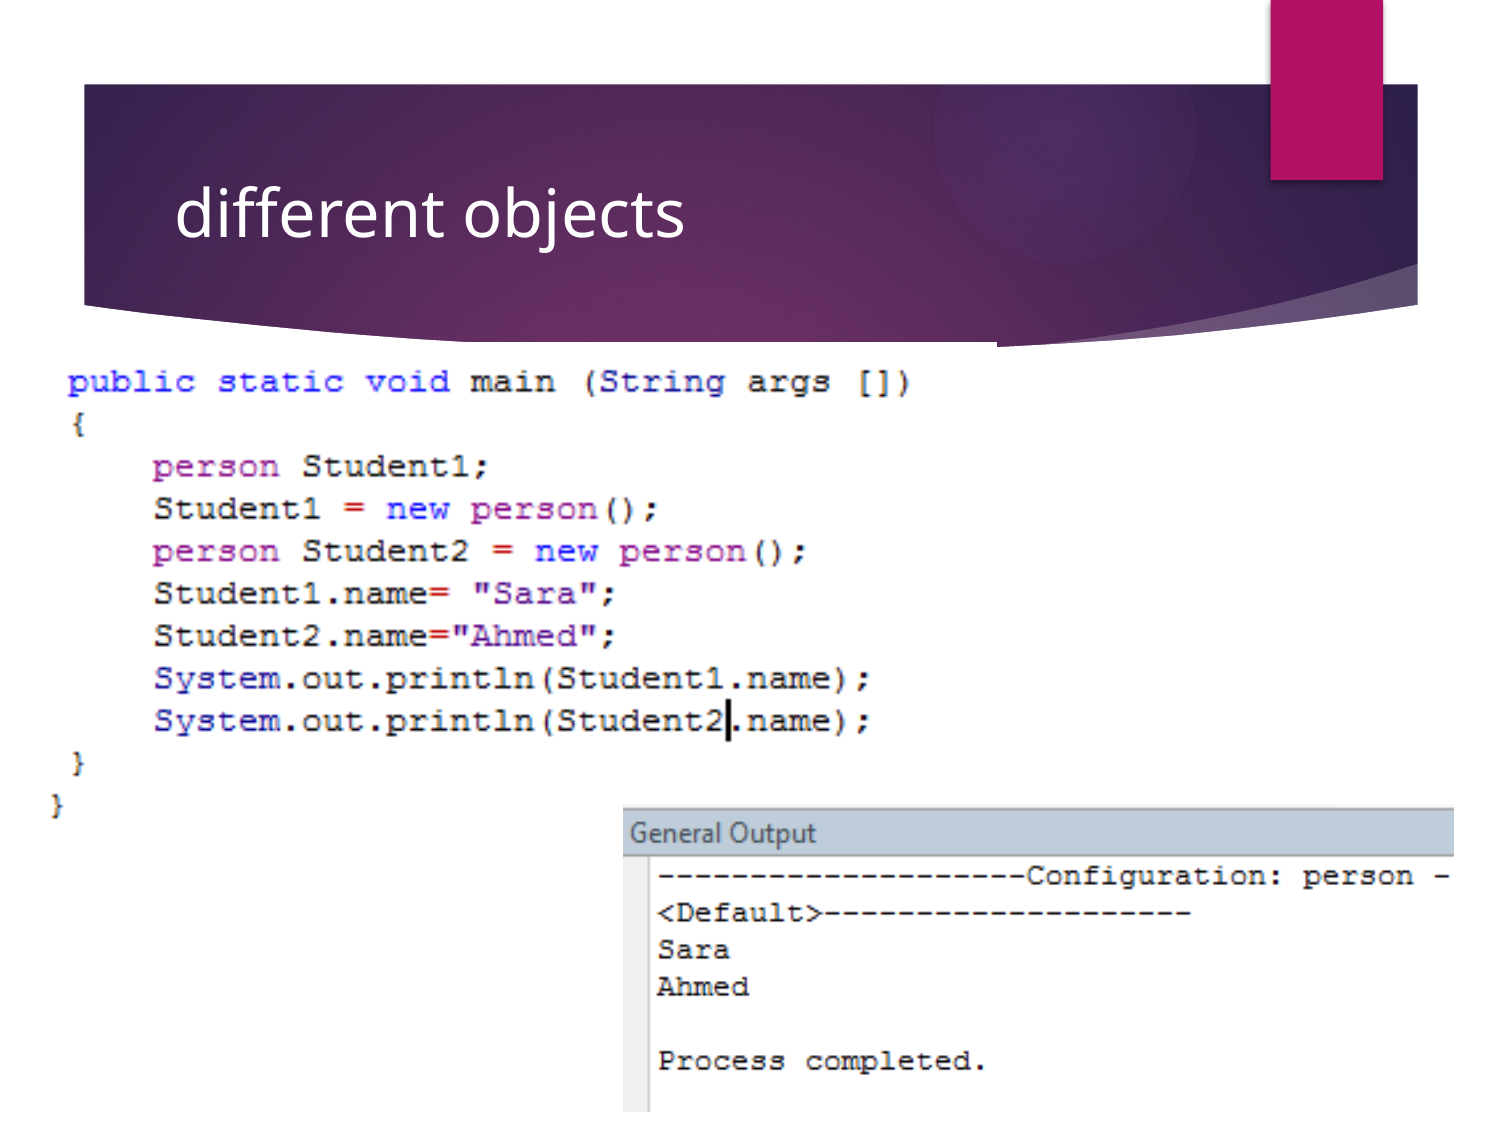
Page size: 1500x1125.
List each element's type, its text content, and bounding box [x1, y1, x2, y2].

title different objects [142, 152, 1183, 269]
picture [623, 804, 1454, 1112]
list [0, 341, 997, 835]
